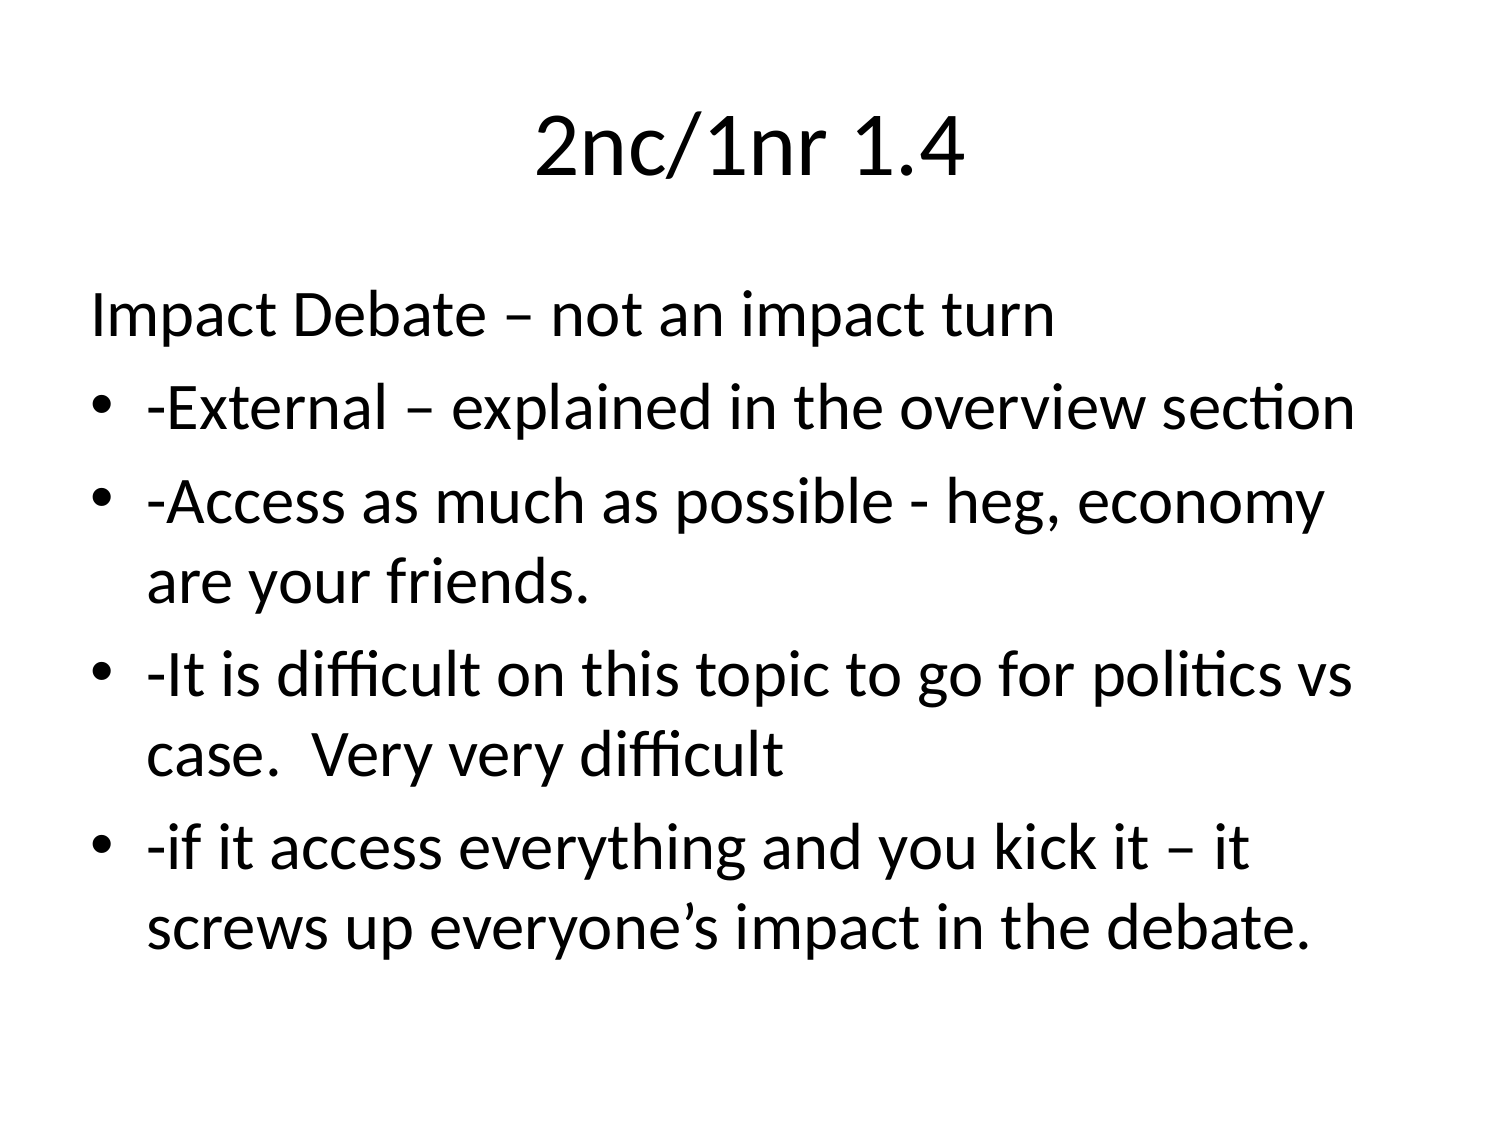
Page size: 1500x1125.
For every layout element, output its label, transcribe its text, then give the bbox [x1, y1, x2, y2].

list Impact Debate – not an impact turn -External – explained in the overview section -Access as much as possible - heg, economy are your friends. -It is difficult on this topic to go for politics vs case. Very very difficult -if it access everything and you kick it – it screws up everyone’s impact in the debate. [75, 262, 1425, 1005]
title 2nc/1nr 1.4 [75, 45, 1425, 233]
